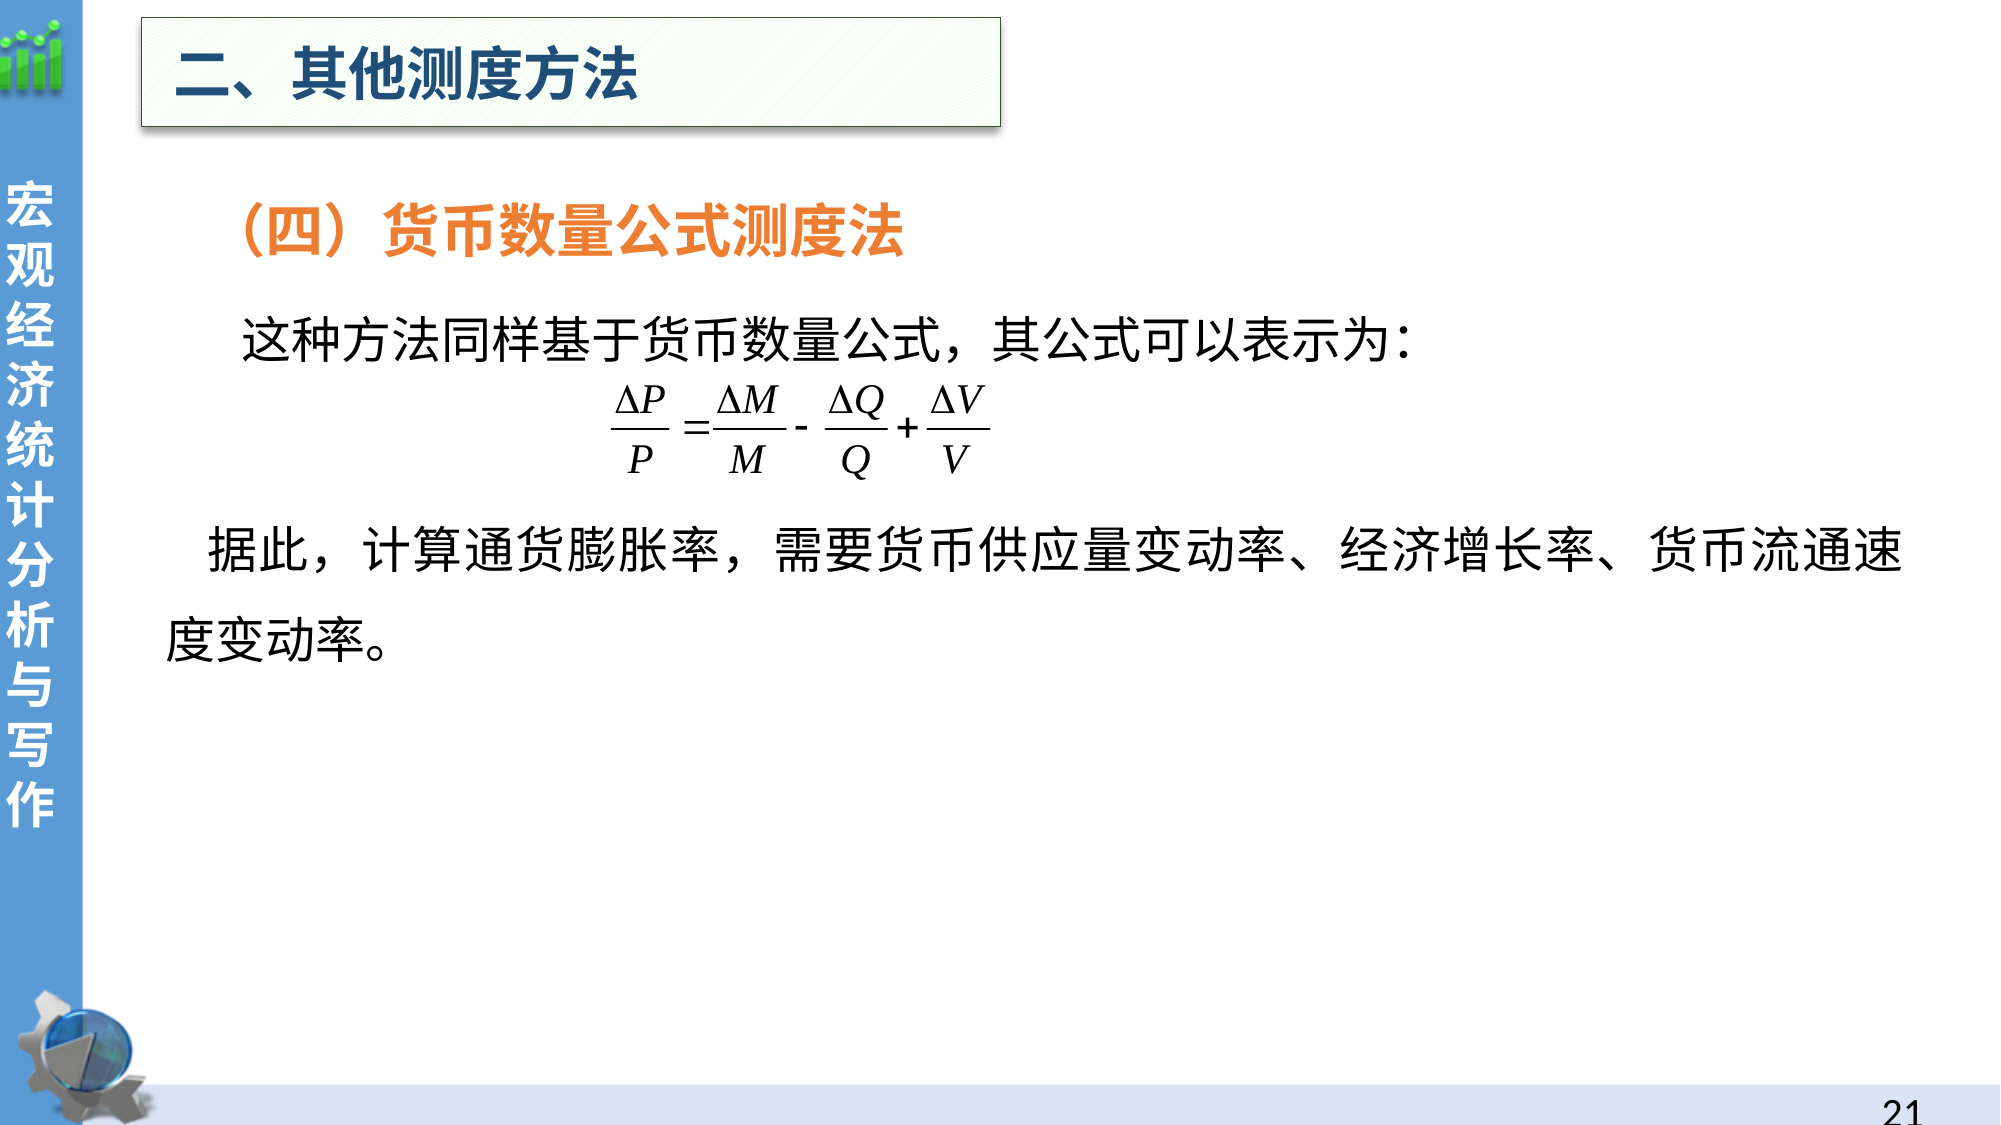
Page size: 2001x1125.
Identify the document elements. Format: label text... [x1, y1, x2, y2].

text_box [1786, 1085, 1940, 1125]
text_box （四）货币数量公式测度法 这种方法同样基于货币数量公式，其公式可以表示为： 据此，计算通货膨胀率，需要货币供应量变动率、经济增长率、货币流通速度变动率。 [151, 152, 1919, 1090]
text_box 二、其他测度方法 [141, 17, 1000, 127]
picture [0, 0, 2001, 1125]
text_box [604, 372, 1000, 490]
